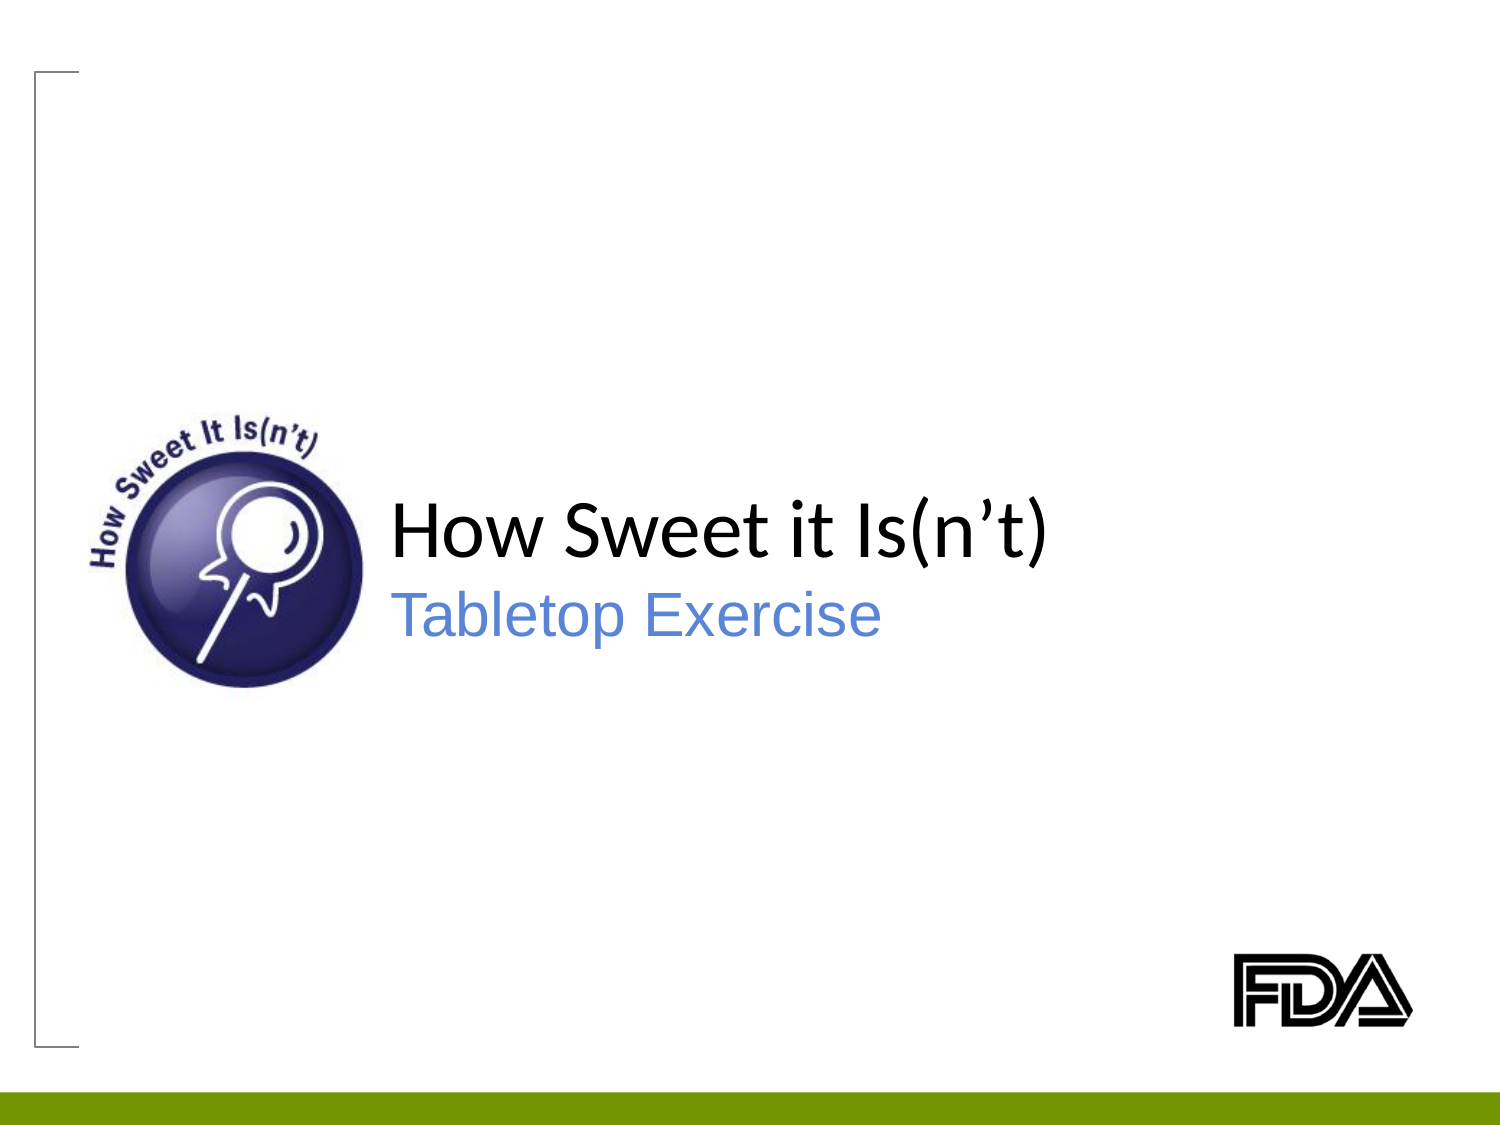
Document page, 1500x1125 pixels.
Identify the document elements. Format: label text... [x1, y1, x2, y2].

picture [1225, 924, 1413, 1050]
title How Sweet it Is(n’t) Tabletop Exercise [391, 440, 1388, 683]
picture [87, 412, 387, 701]
